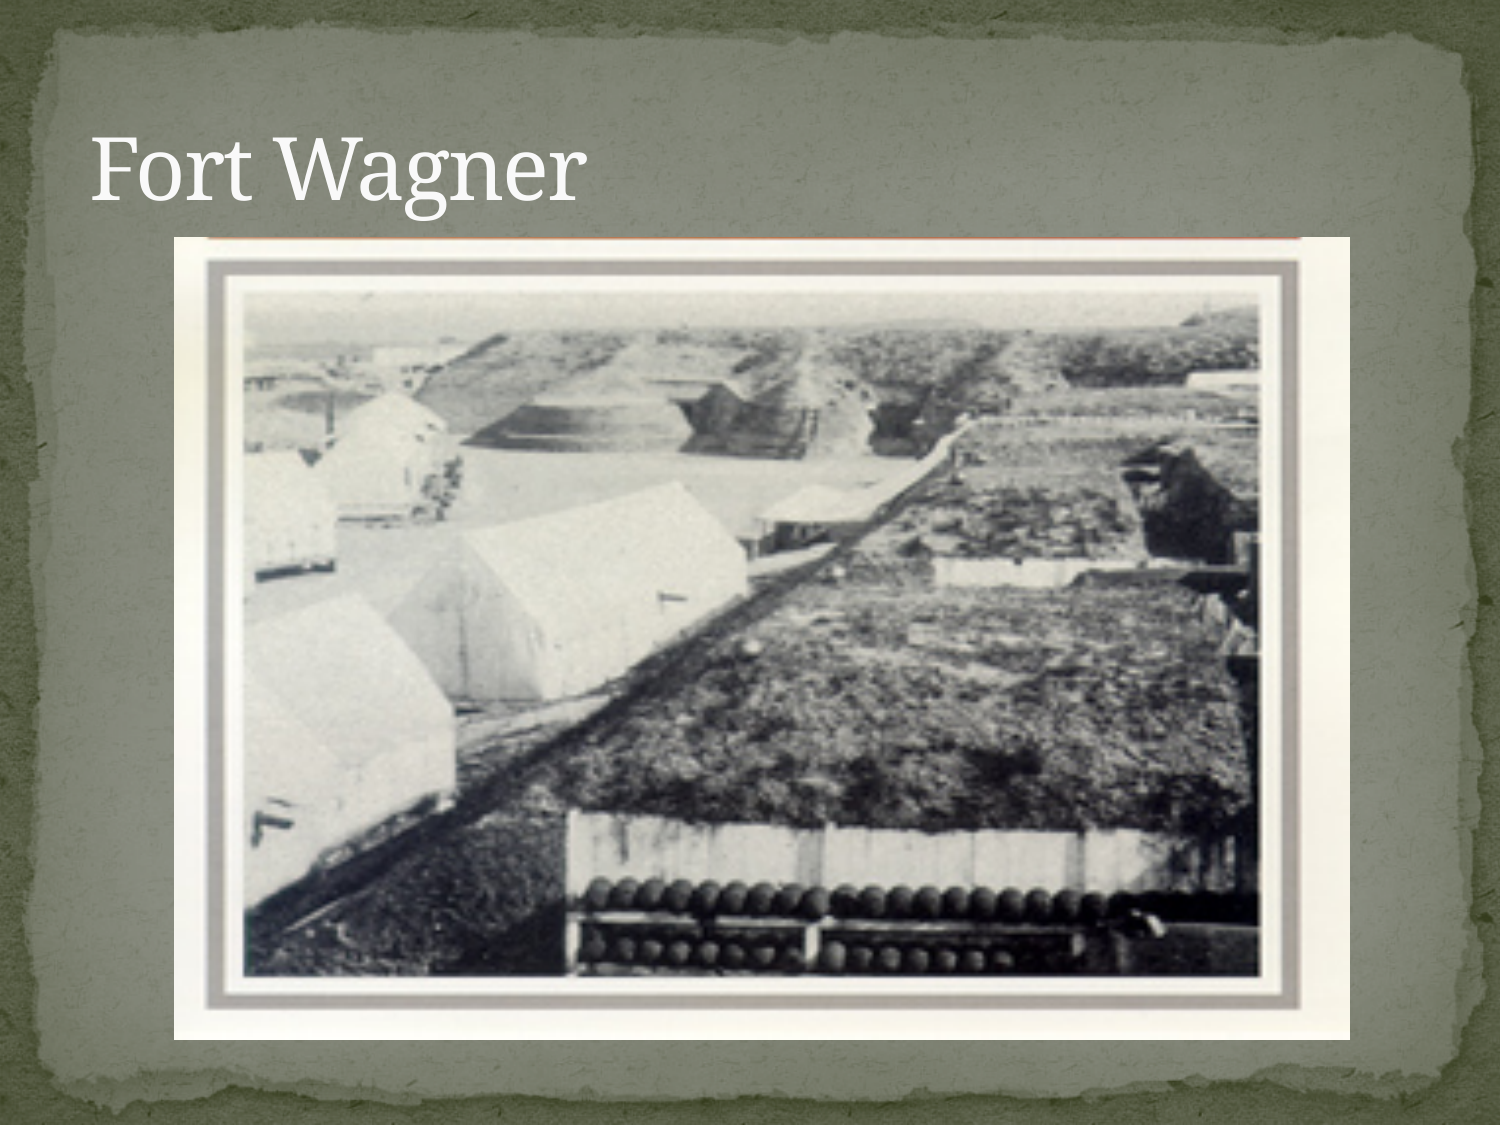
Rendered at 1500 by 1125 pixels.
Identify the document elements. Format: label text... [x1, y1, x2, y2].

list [177, 240, 1349, 1038]
title Fort Wagner [74, 24, 1425, 225]
